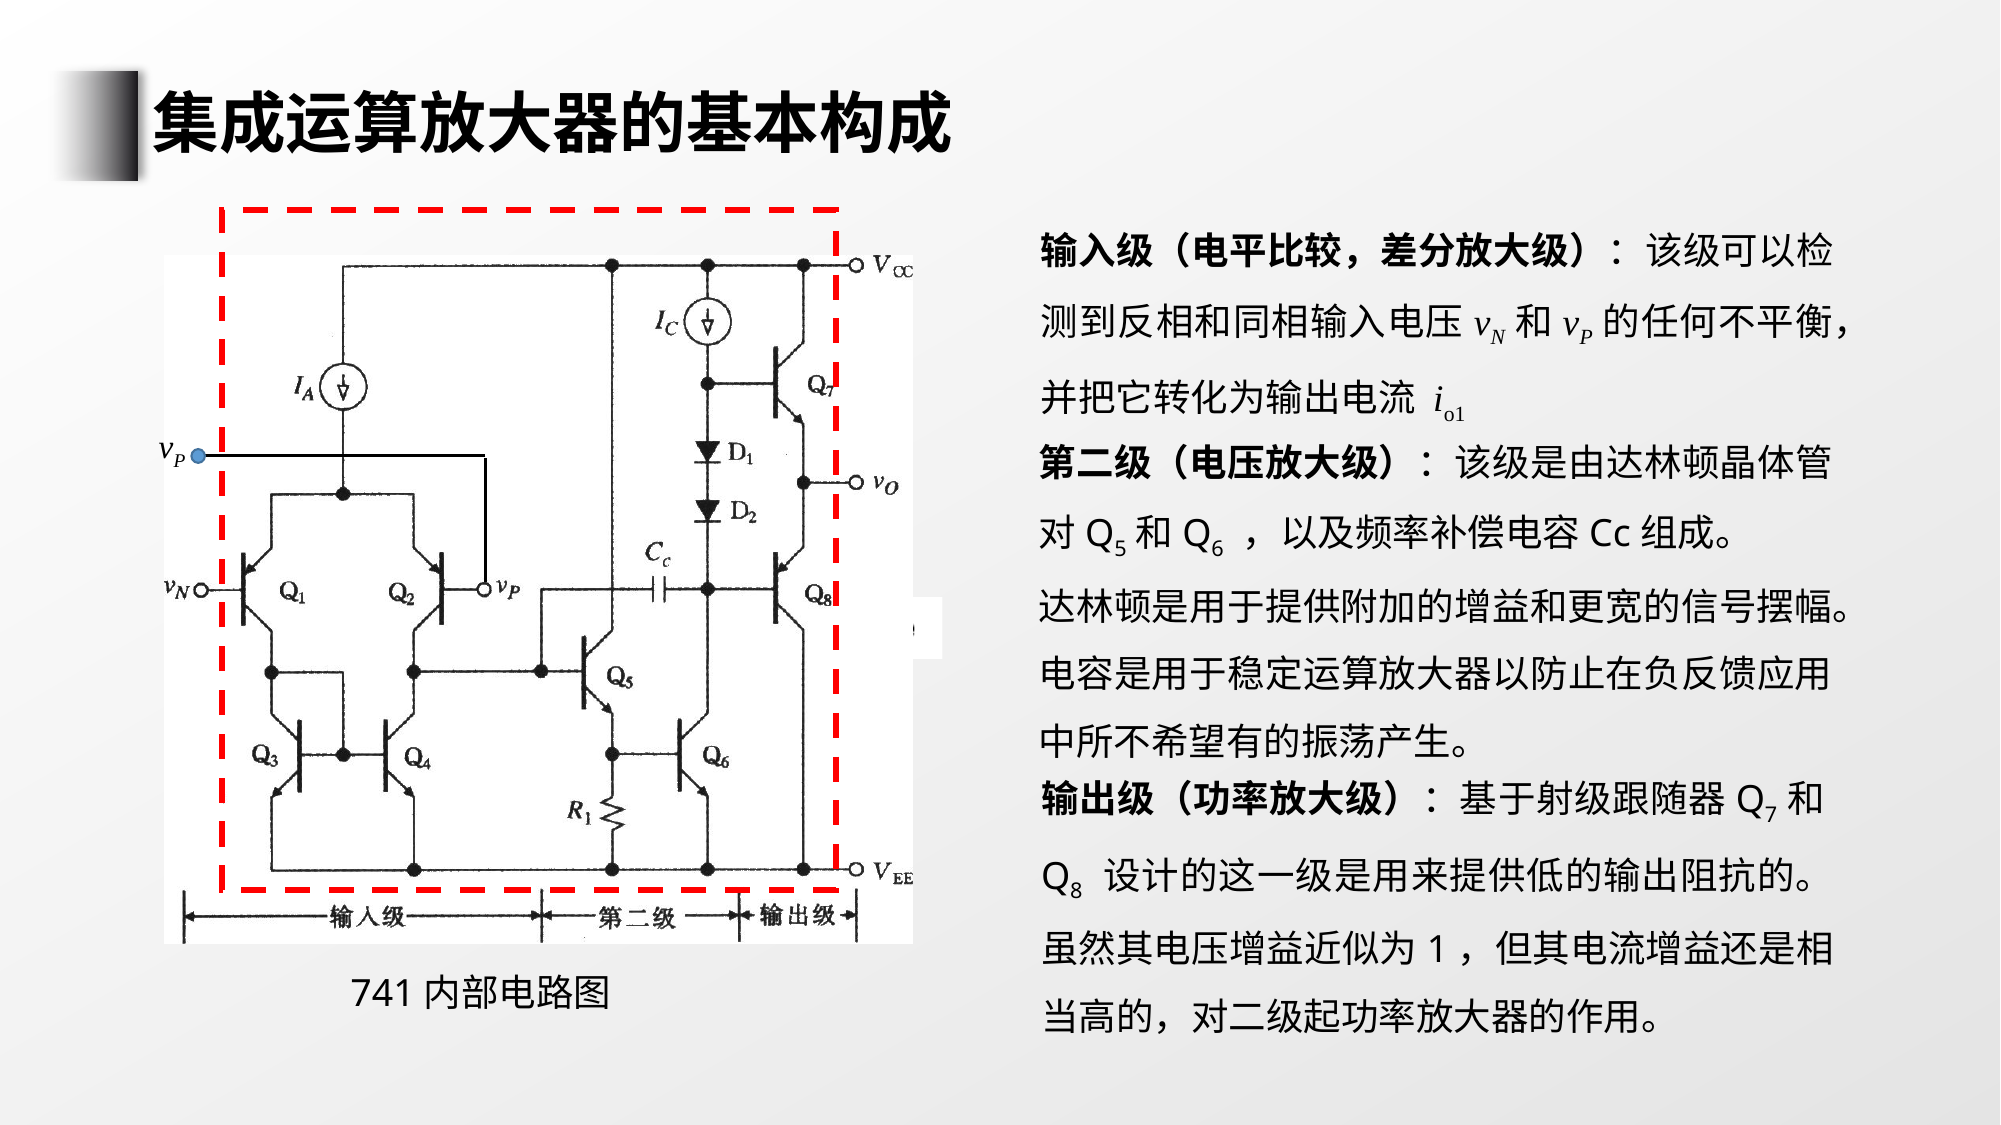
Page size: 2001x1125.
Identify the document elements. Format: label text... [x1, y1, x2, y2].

text_box 输出级（功率放大级）：基于射级跟随器Q7和Q8 设计的这一级是用来提供低的输出阻抗的。虽然其电压增益近似为1，但其电流增益还是相当高的，对二级起功率放大器的作用。 [1026, 742, 1849, 1046]
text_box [153, 425, 193, 476]
picture [164, 255, 943, 944]
text_box [221, 209, 837, 255]
text_box 第二级（电压放大级）：该级是由达林顿晶体管对Q5和Q6 ，以及频率补偿电容Cc组成。 达林顿是用于提供附加的增益和更宽的信号摆幅。电容是用于稳定运算放大器以防止在负反馈应用中所不希望有的振荡产生。 [1023, 408, 1848, 816]
text_box 741内部电路图 [335, 961, 627, 1022]
text_box 输入级（电平比较，差分放大级）：该级可以检测到反相和同相输入电压vN和vP的任何不平衡，并把它转化为输出电流 io1 [1025, 197, 1849, 433]
title 集成运算放大器的基本构成 [137, 77, 1772, 175]
